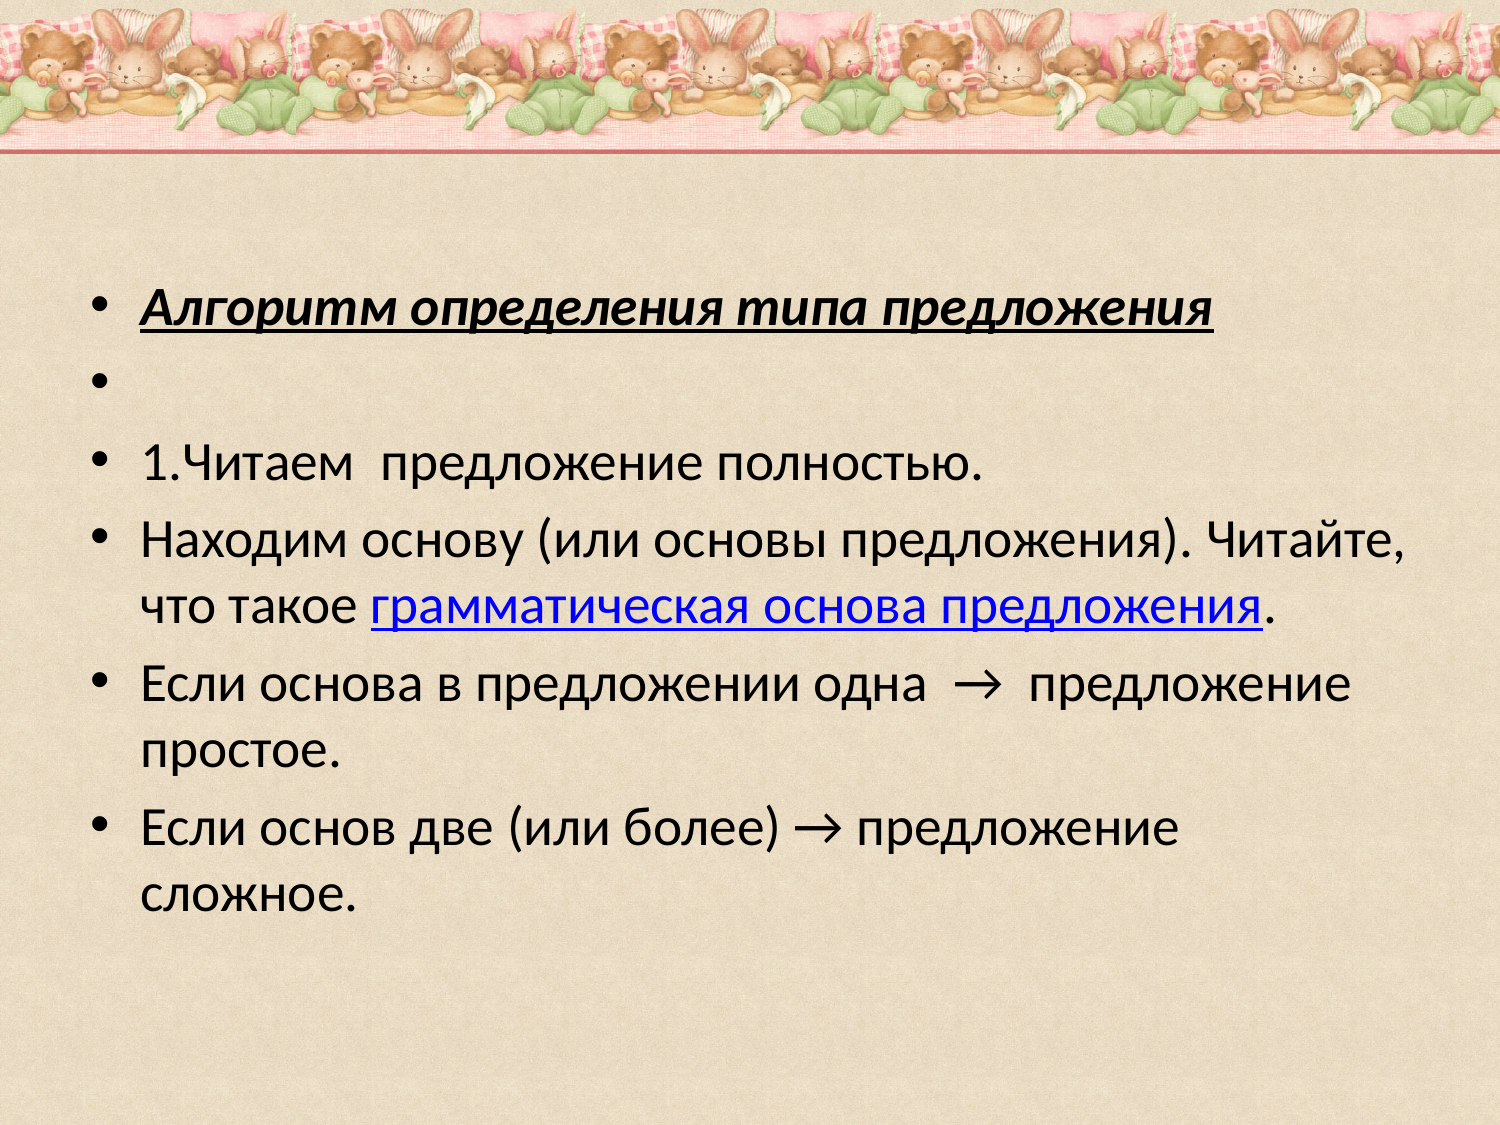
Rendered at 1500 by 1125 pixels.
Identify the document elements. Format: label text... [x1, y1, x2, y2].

list Алгоритм определения типа предложения 1.Читаем предложение полностью. Находим основу (или основы предложения). Читайте, что такое грамматическая основа предложения. Если основа в предложении одна → предложение простое. Если основ две (или более) → предложение сложное. [75, 262, 1425, 1005]
picture [0, 0, 1500, 1125]
